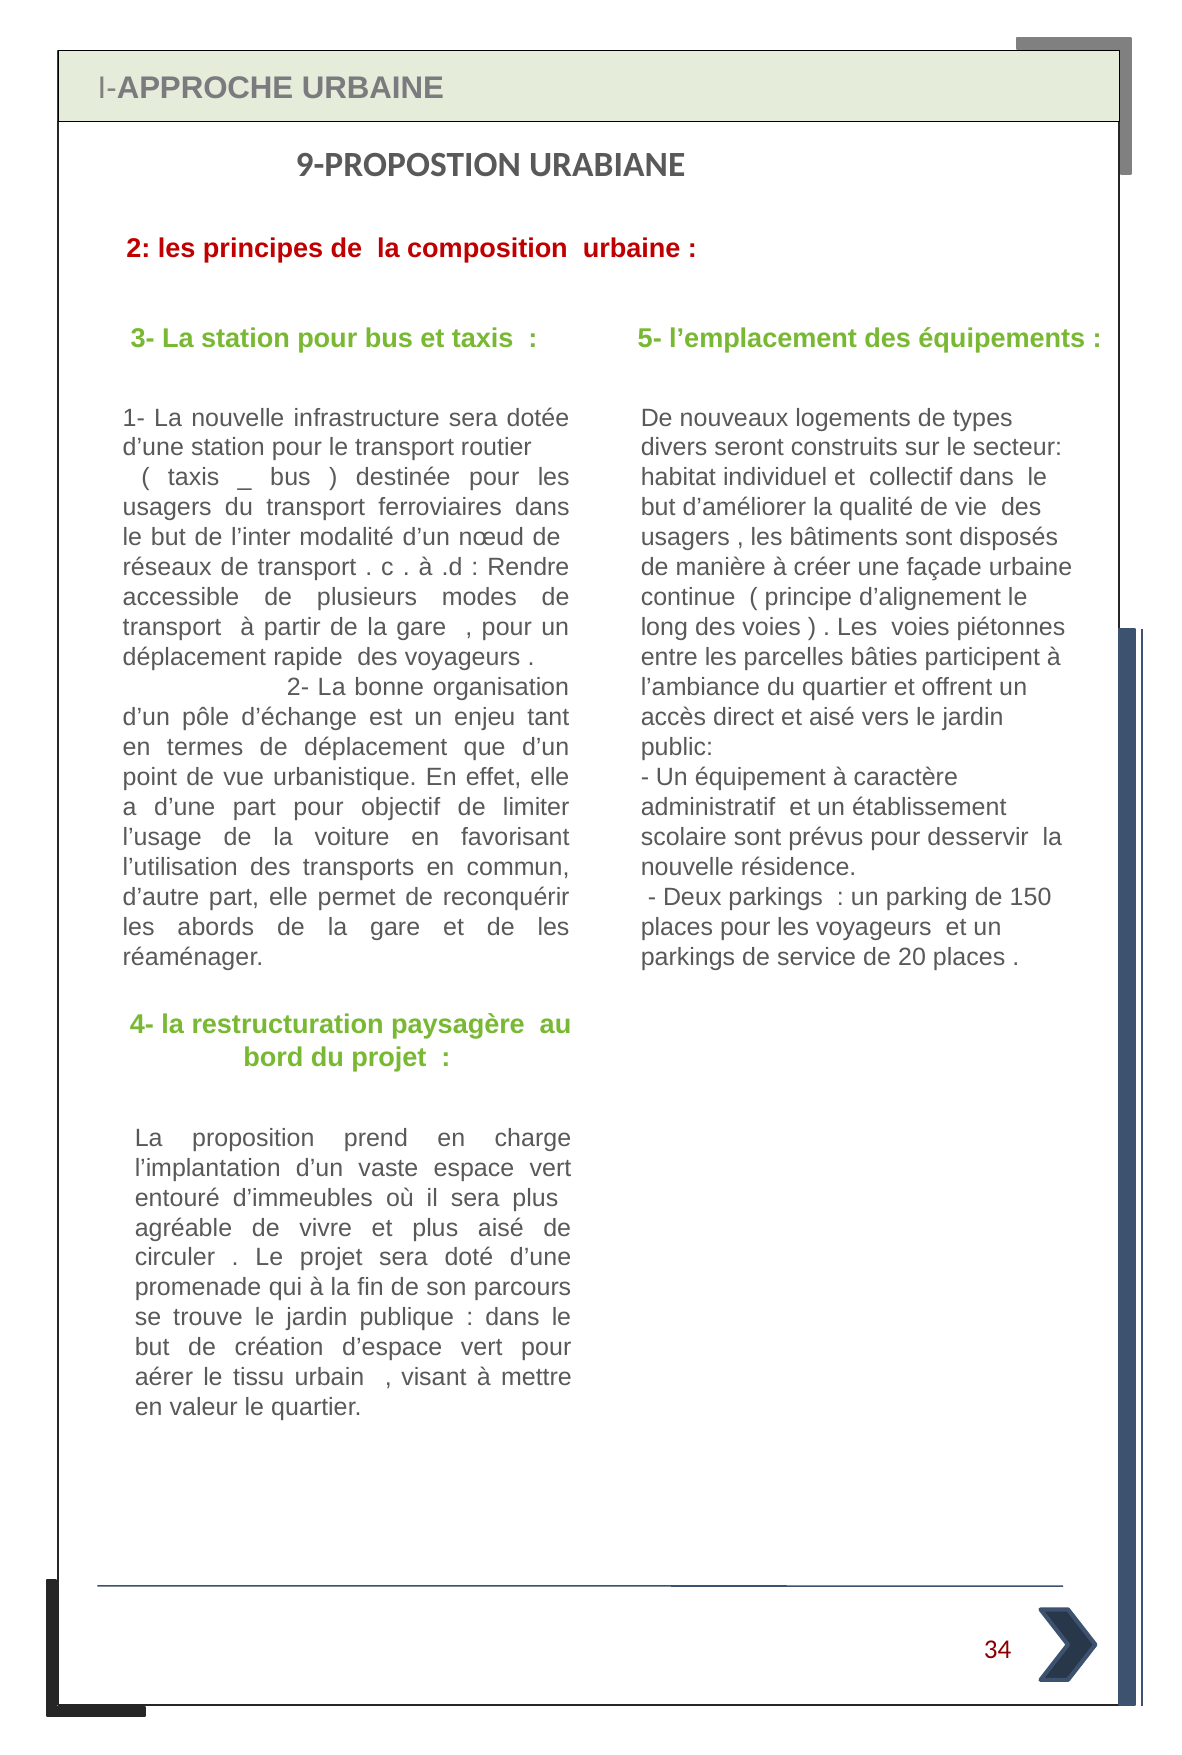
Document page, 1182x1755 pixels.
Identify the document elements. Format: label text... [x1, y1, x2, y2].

text_box 4- la restructuration paysagère au bord du projet : [86, 998, 615, 1113]
text_box [1038, 1607, 1098, 1682]
slide_number 34 [961, 1609, 1028, 1686]
text_box 9-PROPOSTION URABIANE [0, 132, 1182, 192]
text_box [1117, 627, 1137, 1707]
text_box 3- La station pour bus et taxis : [114, 312, 562, 362]
text_box I-APPROCHE URBAINE [74, 60, 977, 113]
text_box [45, 1578, 147, 1718]
text_box De nouveaux logements de types divers seront construits sur le secteur: habitat individuel et collectif dans le but d’améliorer la qualité de vie des usagers , les bâtiments sont disposés de manière à créer une façade urbaine continue ( principe d’alignement le long des voies ) . Les voies piétonnes entre les parcelles bâties participent à l’ambiance du quartier et offrent un accès direct et aisé vers le jardin public: - Un équipement à caractère administratif et un établissement scolaire sont prévus pour desservir la nouvelle résidence. - Deux parkings : un parking de 150 places pour les voyageurs et un parkings de service de 20 places . [624, 783, 1096, 1038]
text_box 2: les principes de la composition urbaine : [109, 221, 721, 271]
text_box 1- La nouvelle infrastructure sera dotée d’une station pour le transport routier ( taxis _ bus ) destinée pour les usagers du transport ferroviaires dans le but de l’inter modalité d’un nœud de réseaux de transport . c . à .d : Rendre accessible de plusieurs modes de transport à partir de la gare , pour un déplacement rapide des voyageurs . 2- La bonne organisation d’un pôle d’échange est un enjeu tant en termes de déplacement que d’un point de vue urbanistique. En effet, elle a d’une part pour objectif de limiter l’usage de la voiture en favorisant l’utilisation des transports en commun, d’autre part, elle permet de reconquérir les abords de la gare et de les réaménager. [106, 392, 587, 998]
text_box De nouveaux logements de types divers seront construits sur le secteur: habitat individuel et collectif dans le but d’améliorer la qualité de vie des usagers , les bâtiments sont disposés de manière à créer une façade urbaine continue ( principe d’alignement le long des voies ) . Les voies piétonnes entre les parcelles bâties participent à l’ambiance du quartier et offrent un accès direct et aisé vers le jardin public: - Un équipement à caractère administratif et un établissement scolaire sont prévus pour desservir la nouvelle résidence. - Deux parkings : un parking de 150 places pour les voyageurs et un parkings de service de 20 places . [624, 392, 1096, 735]
text_box [1015, 36, 1133, 132]
text_box [624, 735, 1096, 783]
text_box La proposition prend en charge l’implantation d’un vaste espace vert entouré d’immeubles où il sera plus agréable de vivre et plus aisé de circuler . Le projet sera doté d’une promenade qui à la fin de son parcours se trouve le jardin publique : dans le but de création d’espace vert pour aérer le tissu urbain , visant à mettre en valeur le quartier. [118, 1112, 589, 1459]
text_box [56, 192, 1121, 1707]
text_box [56, 123, 1121, 132]
text_box 5- l’emplacement des équipements : [621, 311, 1126, 361]
text_box [56, 48, 1121, 123]
